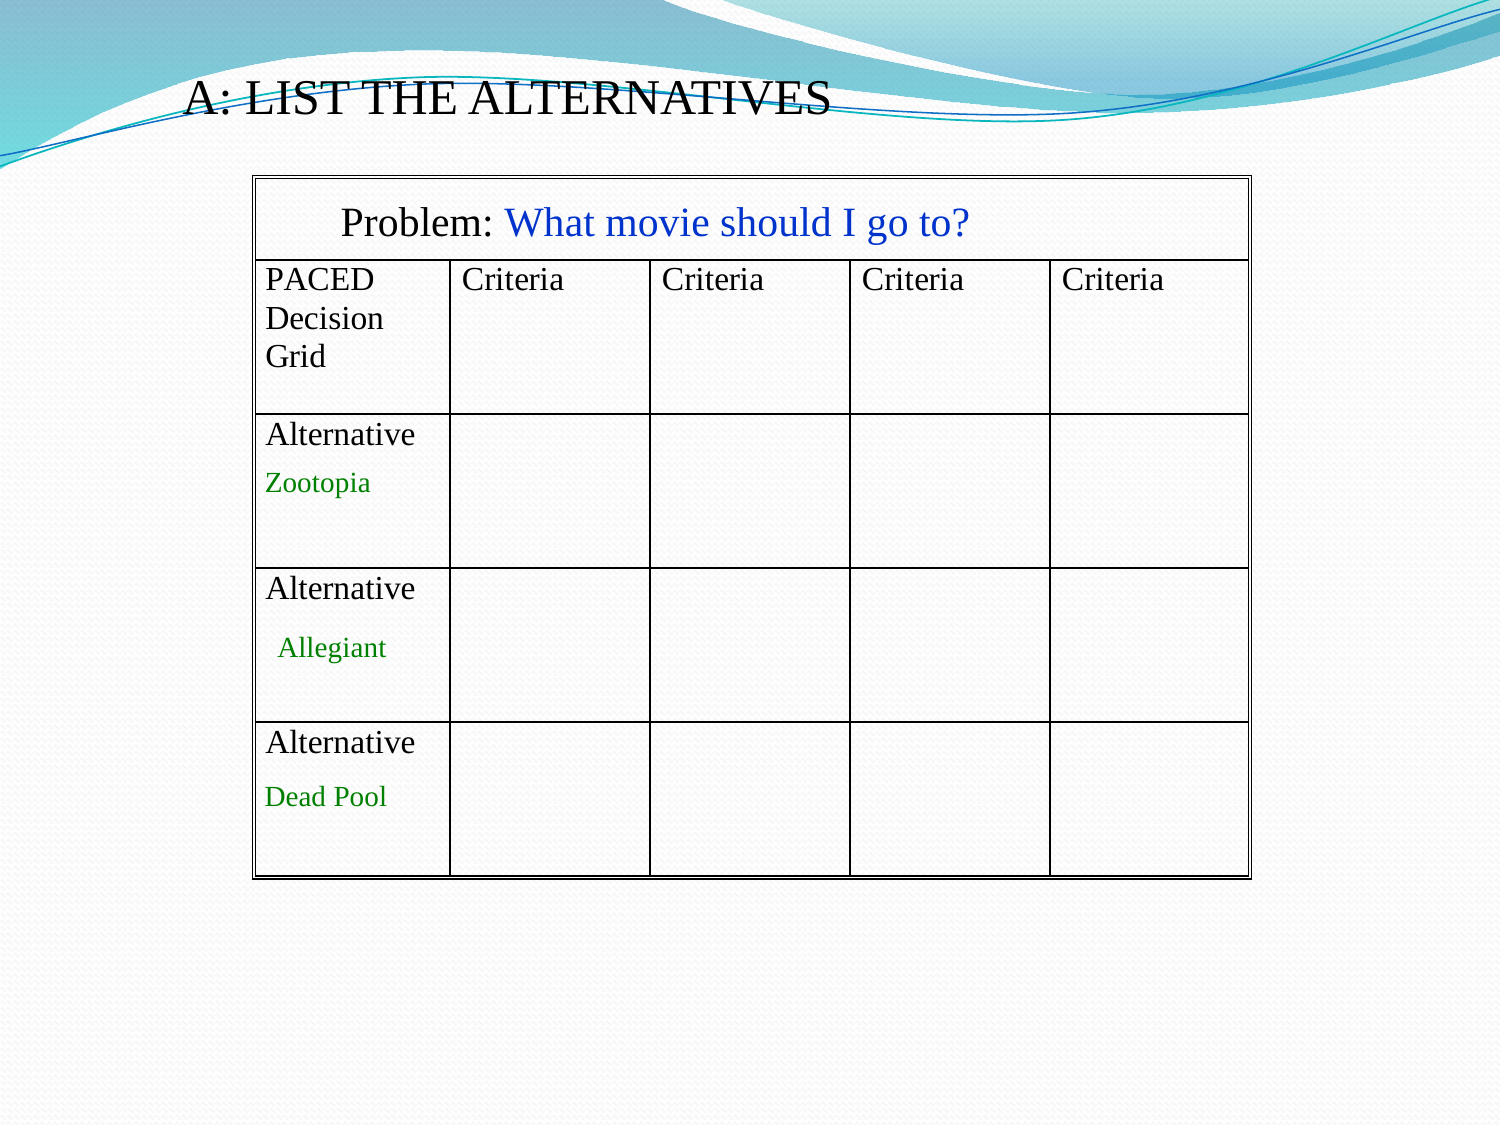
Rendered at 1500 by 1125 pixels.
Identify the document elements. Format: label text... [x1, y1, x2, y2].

text_box A: LIST THE ALTERNATIVES [167, 56, 848, 132]
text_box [236, 174, 1263, 980]
